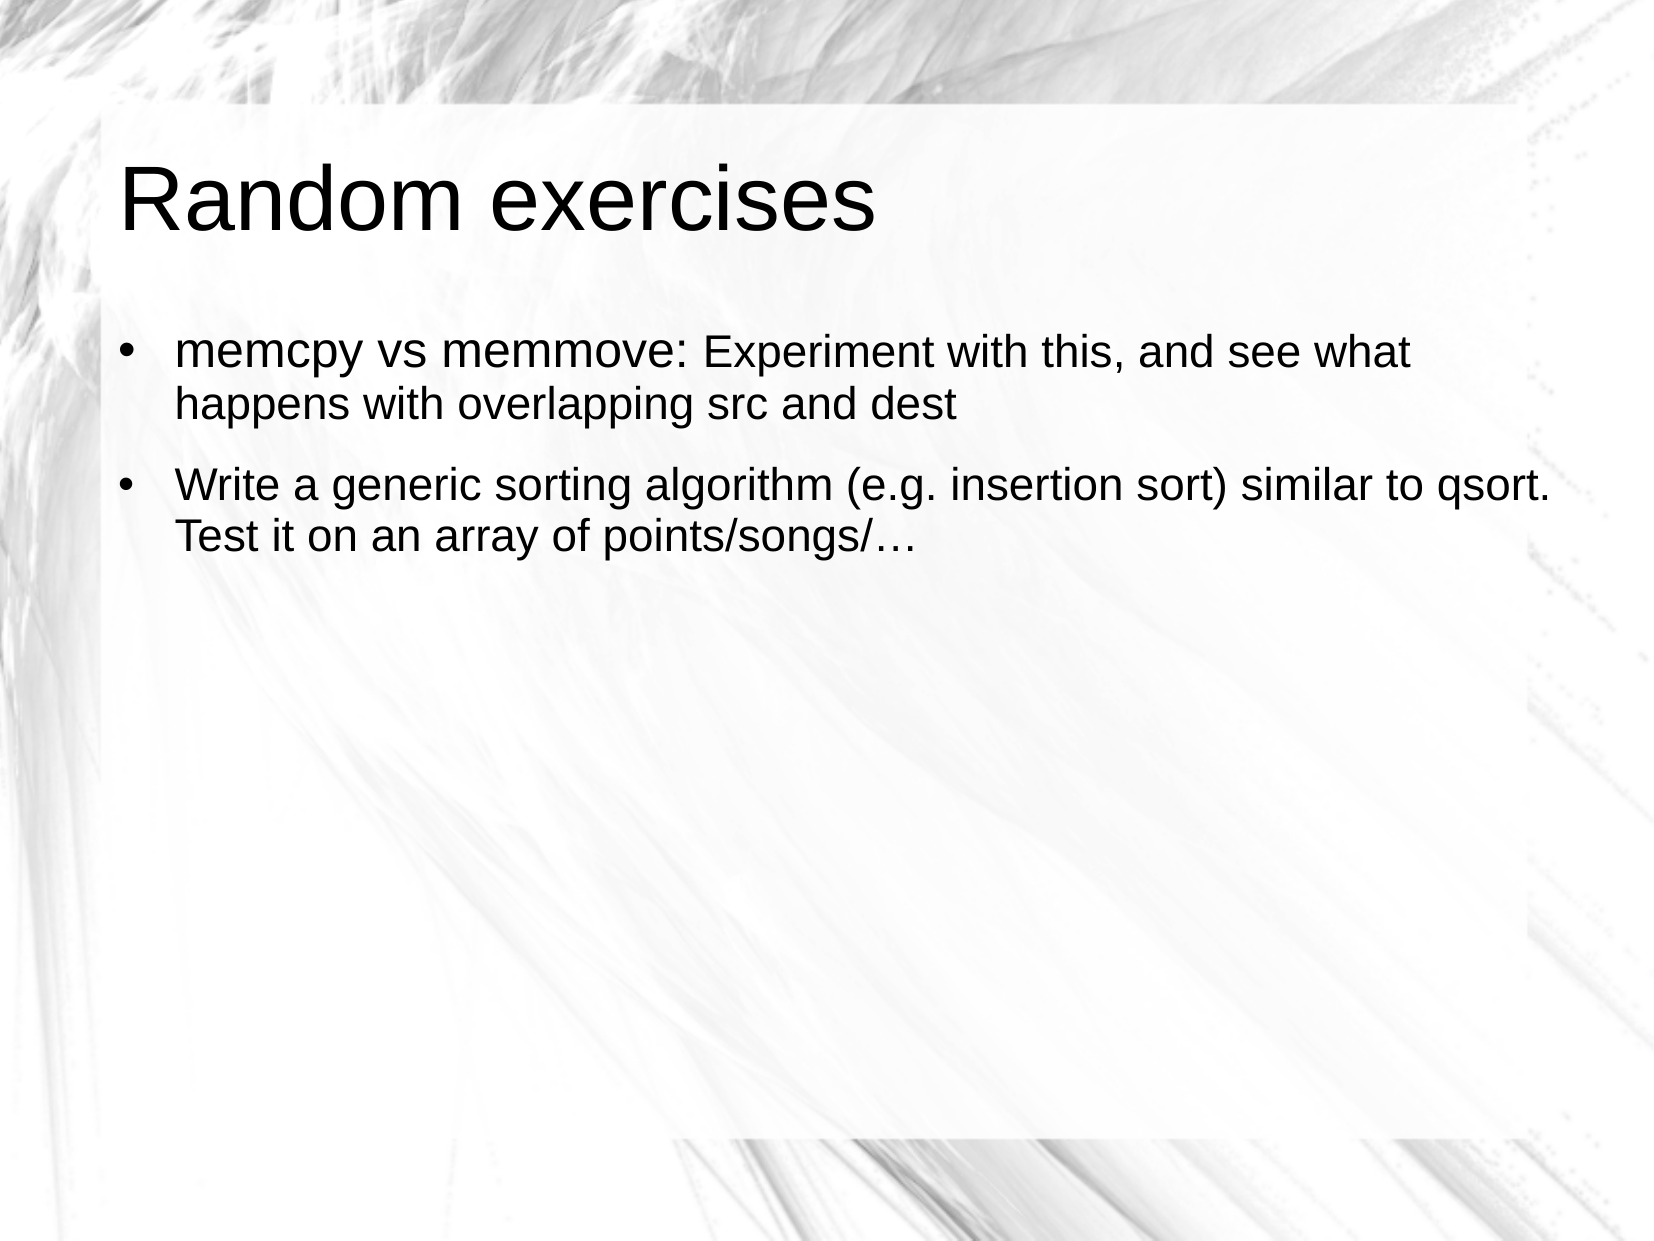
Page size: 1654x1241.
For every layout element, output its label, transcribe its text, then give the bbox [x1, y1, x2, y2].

title Random exercises [118, 93, 1506, 299]
list memcpy vs memmove: Experiment with this, and see what happens with overlapping src and dest Write a generic sorting algorithm (e.g. insertion sort) similar to qsort. Test it on an array of points/songs/… [118, 319, 1571, 1109]
picture [0, 0, 1654, 1241]
